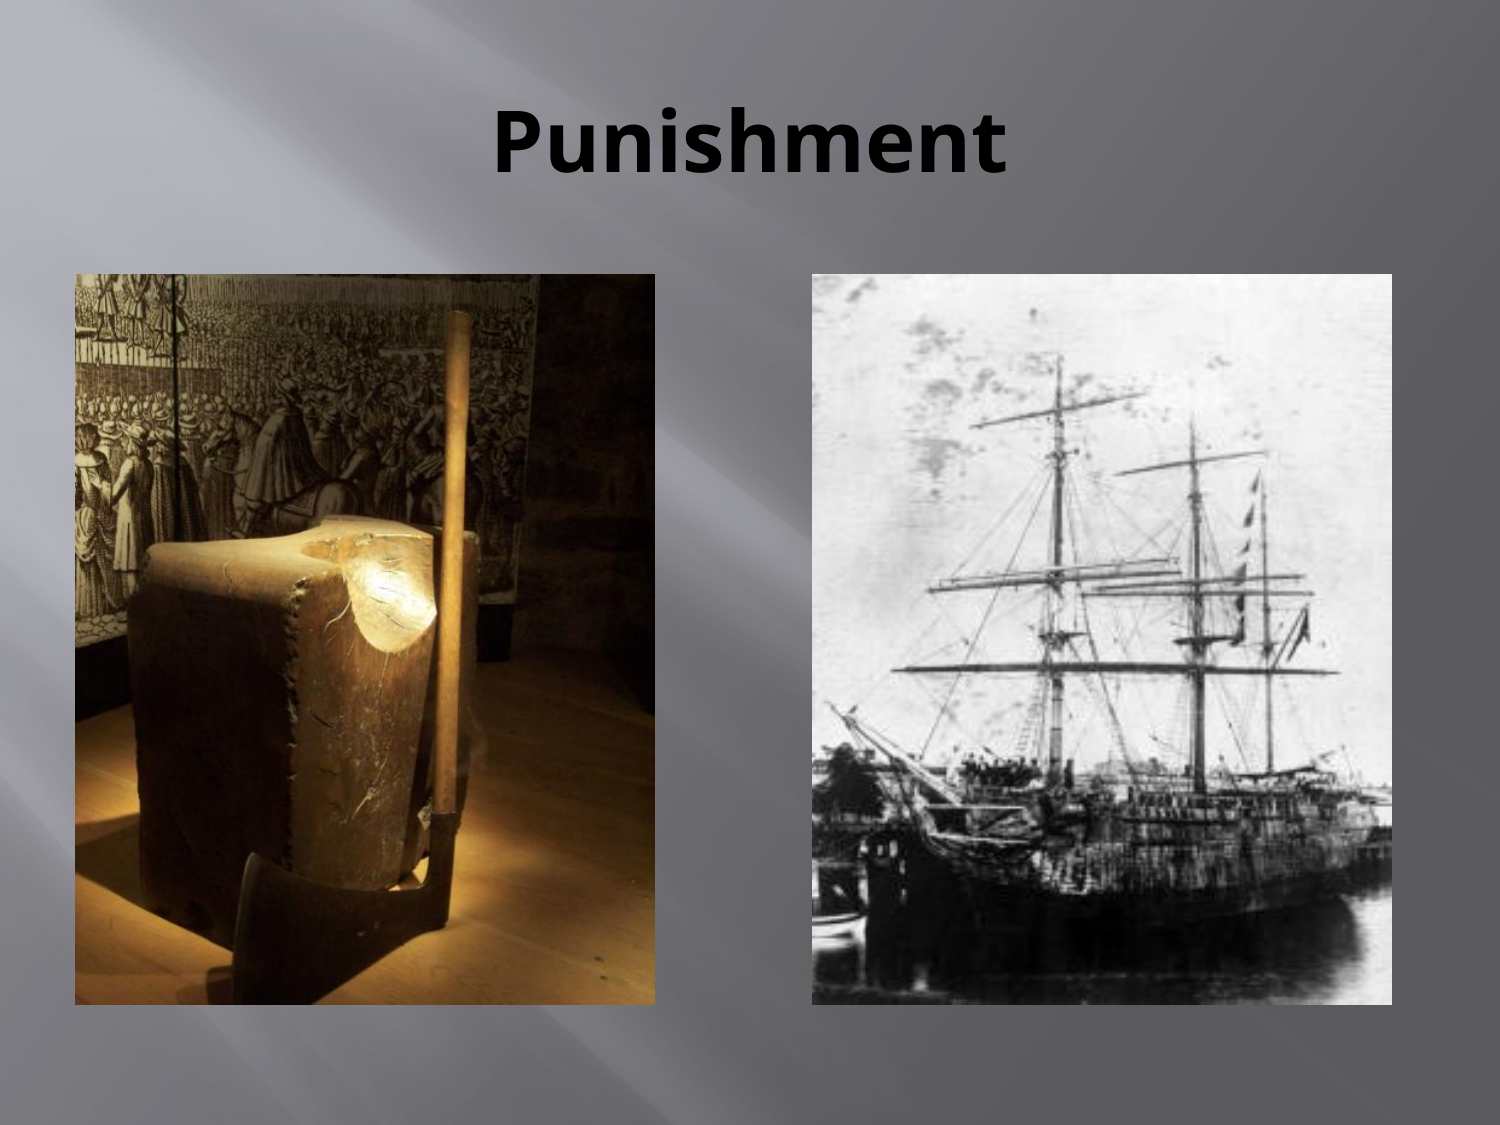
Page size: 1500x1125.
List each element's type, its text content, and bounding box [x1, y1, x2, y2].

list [74, 274, 655, 1006]
picture [812, 274, 1392, 1006]
title Punishment [75, 45, 1425, 233]
